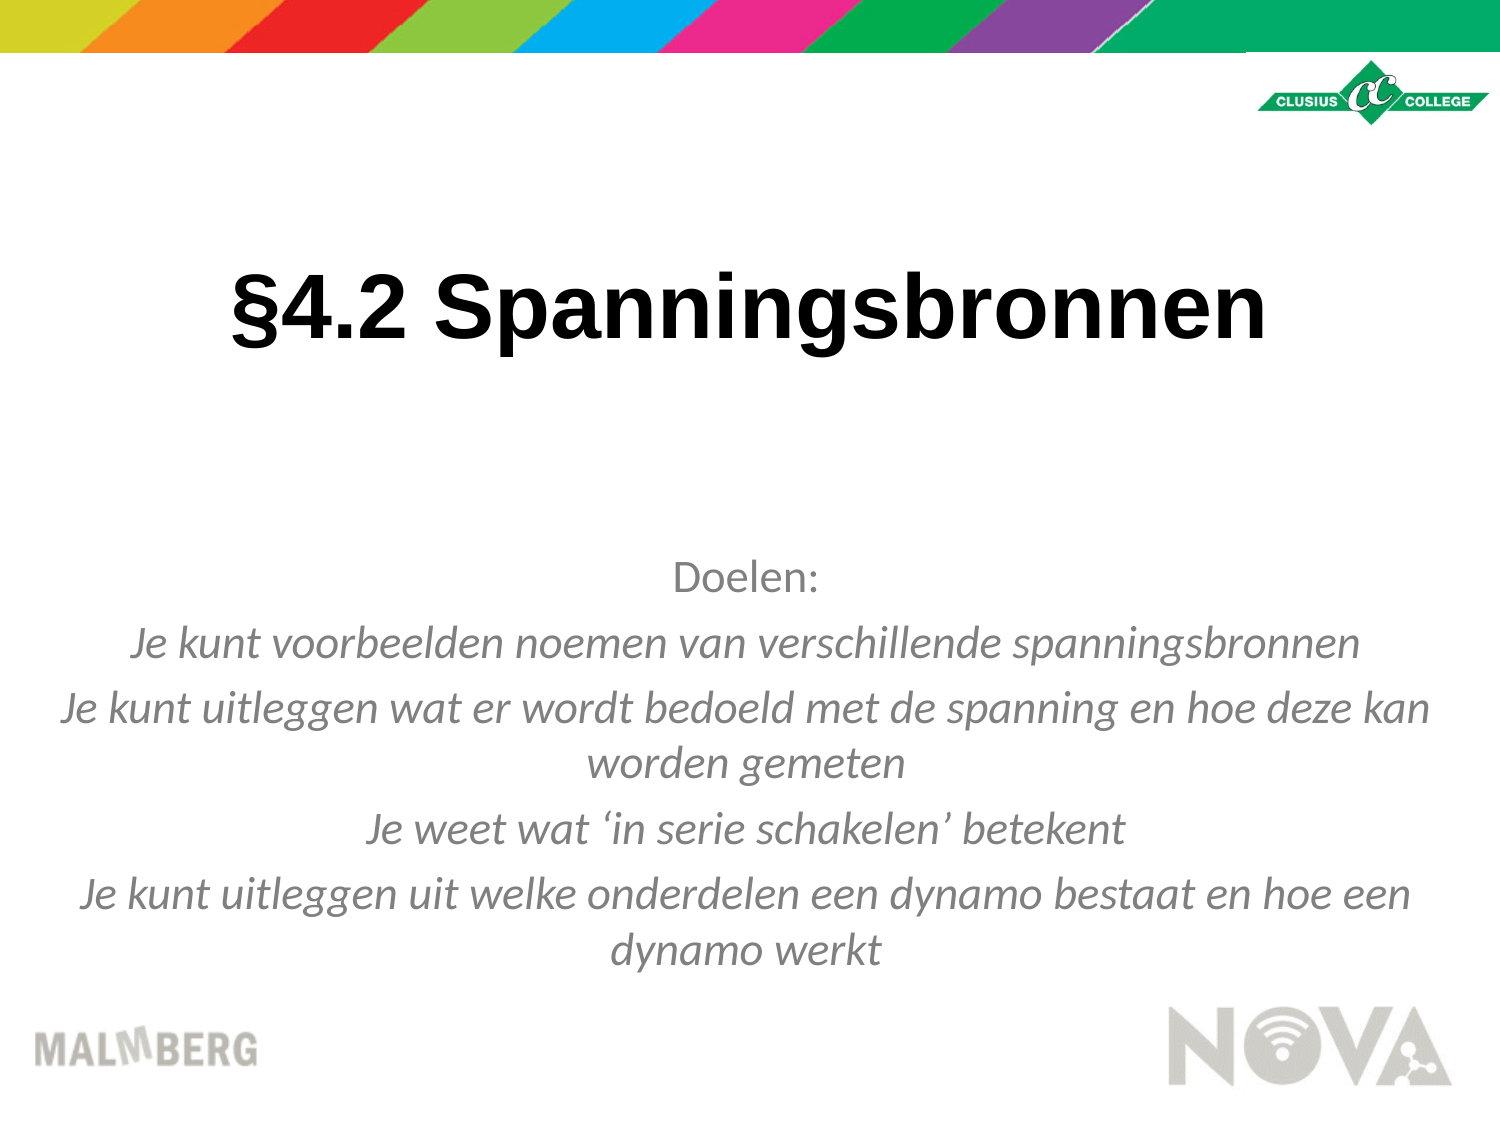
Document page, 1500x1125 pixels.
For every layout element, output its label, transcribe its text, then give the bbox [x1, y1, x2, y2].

subtitle Doelen: Je kunt voorbeelden noemen van verschillende spanningsbronnen Je kunt uitleggen wat er wordt bedoeld met de spanning en hoe deze kan worden gemeten Je weet wat ‘in serie schakelen’ betekent Je kunt uitleggen uit welke onderdelen een dynamo bestaat en hoe een dynamo werkt [34, 538, 1459, 985]
picture [0, 0, 573, 53]
title §4.2 Spanningsbronnen [64, 181, 1436, 423]
picture [34, 1024, 260, 1068]
picture [658, 0, 1500, 133]
picture [1164, 984, 1459, 1108]
